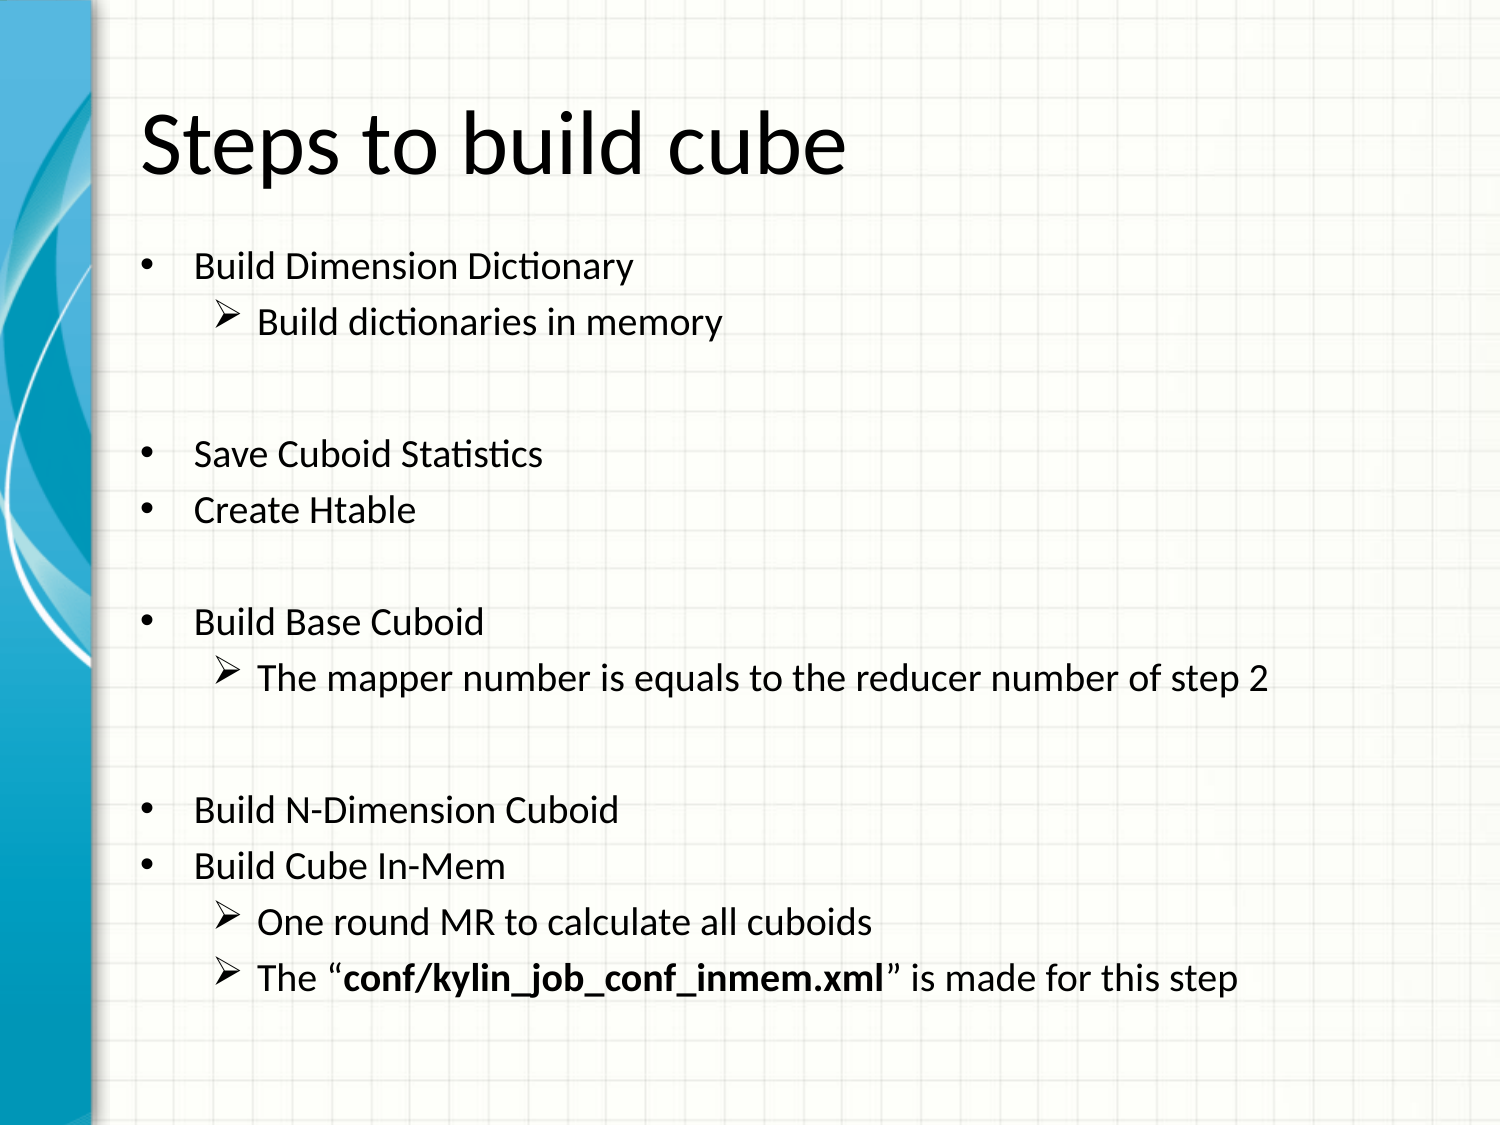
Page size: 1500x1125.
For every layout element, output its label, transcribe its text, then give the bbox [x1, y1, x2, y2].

title Steps to build cube [125, 44, 1450, 231]
picture [0, 0, 1500, 1125]
list Build Dimension Dictionary Build dictionaries in memory Save Cuboid Statistics Create Htable Build Base Cuboid The mapper number is equals to the reducer number of step 2 Build N-Dimension Cuboid Build Cube In-Mem One round MR to calculate all cuboids The “conf/kylin_job_conf_inmem.xml” is made for this step [125, 231, 1450, 1013]
